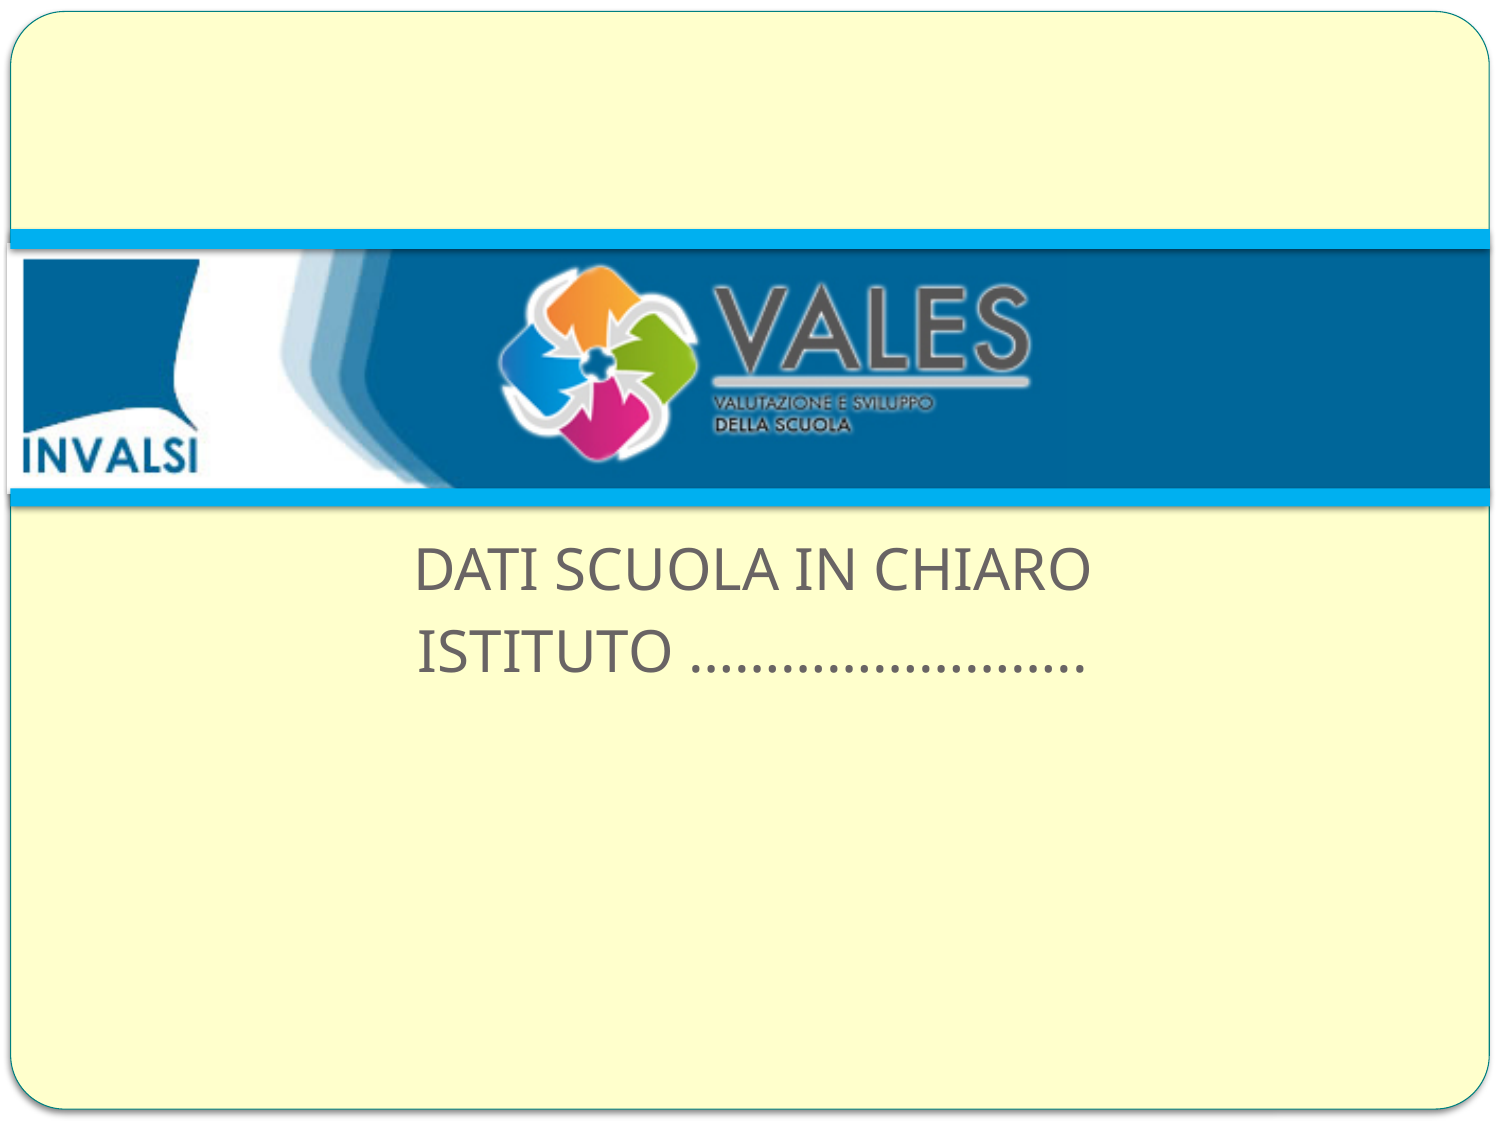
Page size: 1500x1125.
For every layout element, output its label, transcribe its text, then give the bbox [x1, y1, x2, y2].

picture [497, 264, 700, 464]
picture [711, 281, 1032, 436]
picture [7, 243, 461, 494]
subtitle DATI SCUOLA IN CHIARO ISTITUTO …………………….. [212, 524, 1294, 847]
